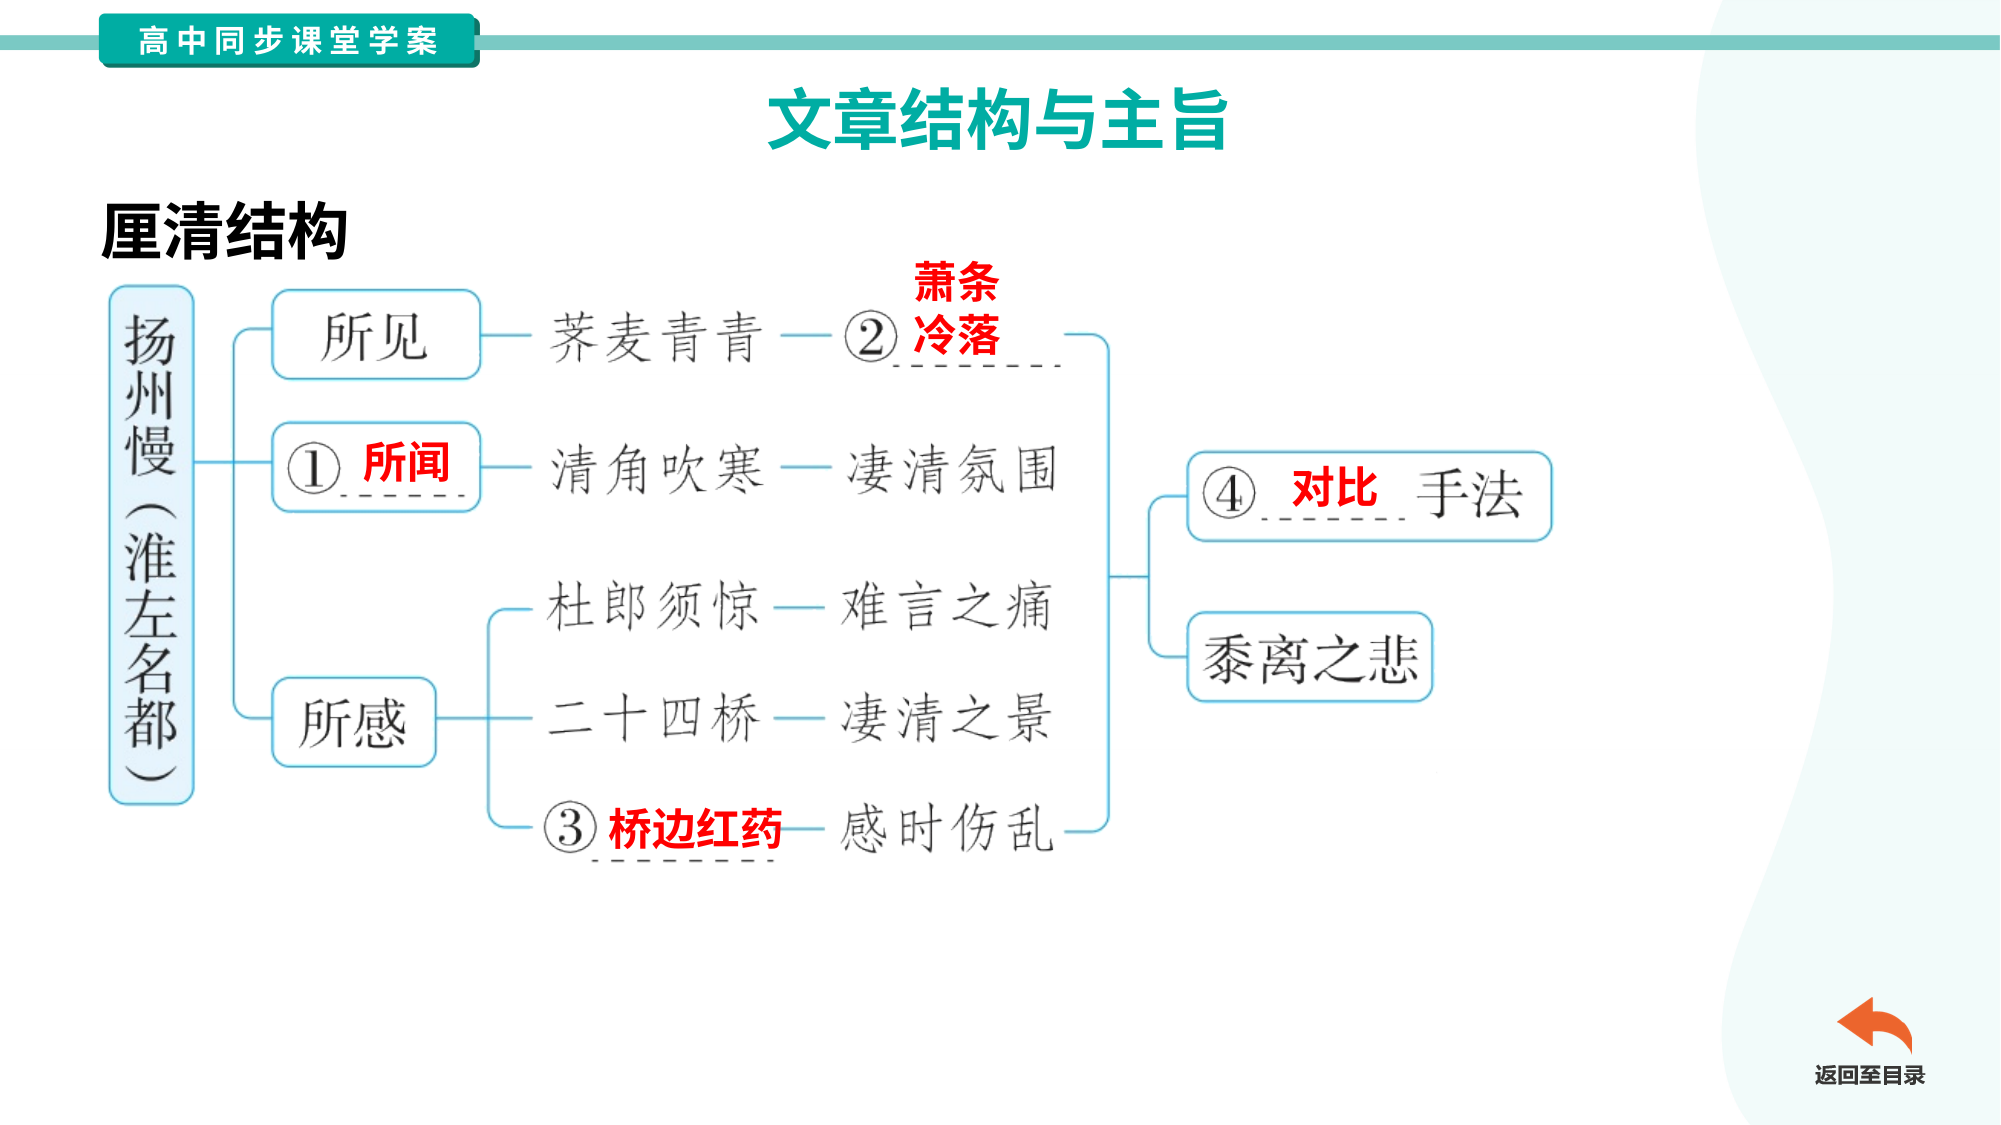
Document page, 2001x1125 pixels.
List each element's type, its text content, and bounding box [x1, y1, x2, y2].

text_box 文章结构与主旨 [100, 76, 1899, 156]
text_box 厘清结构 [100, 156, 1899, 328]
picture [0, 0, 2000, 1125]
